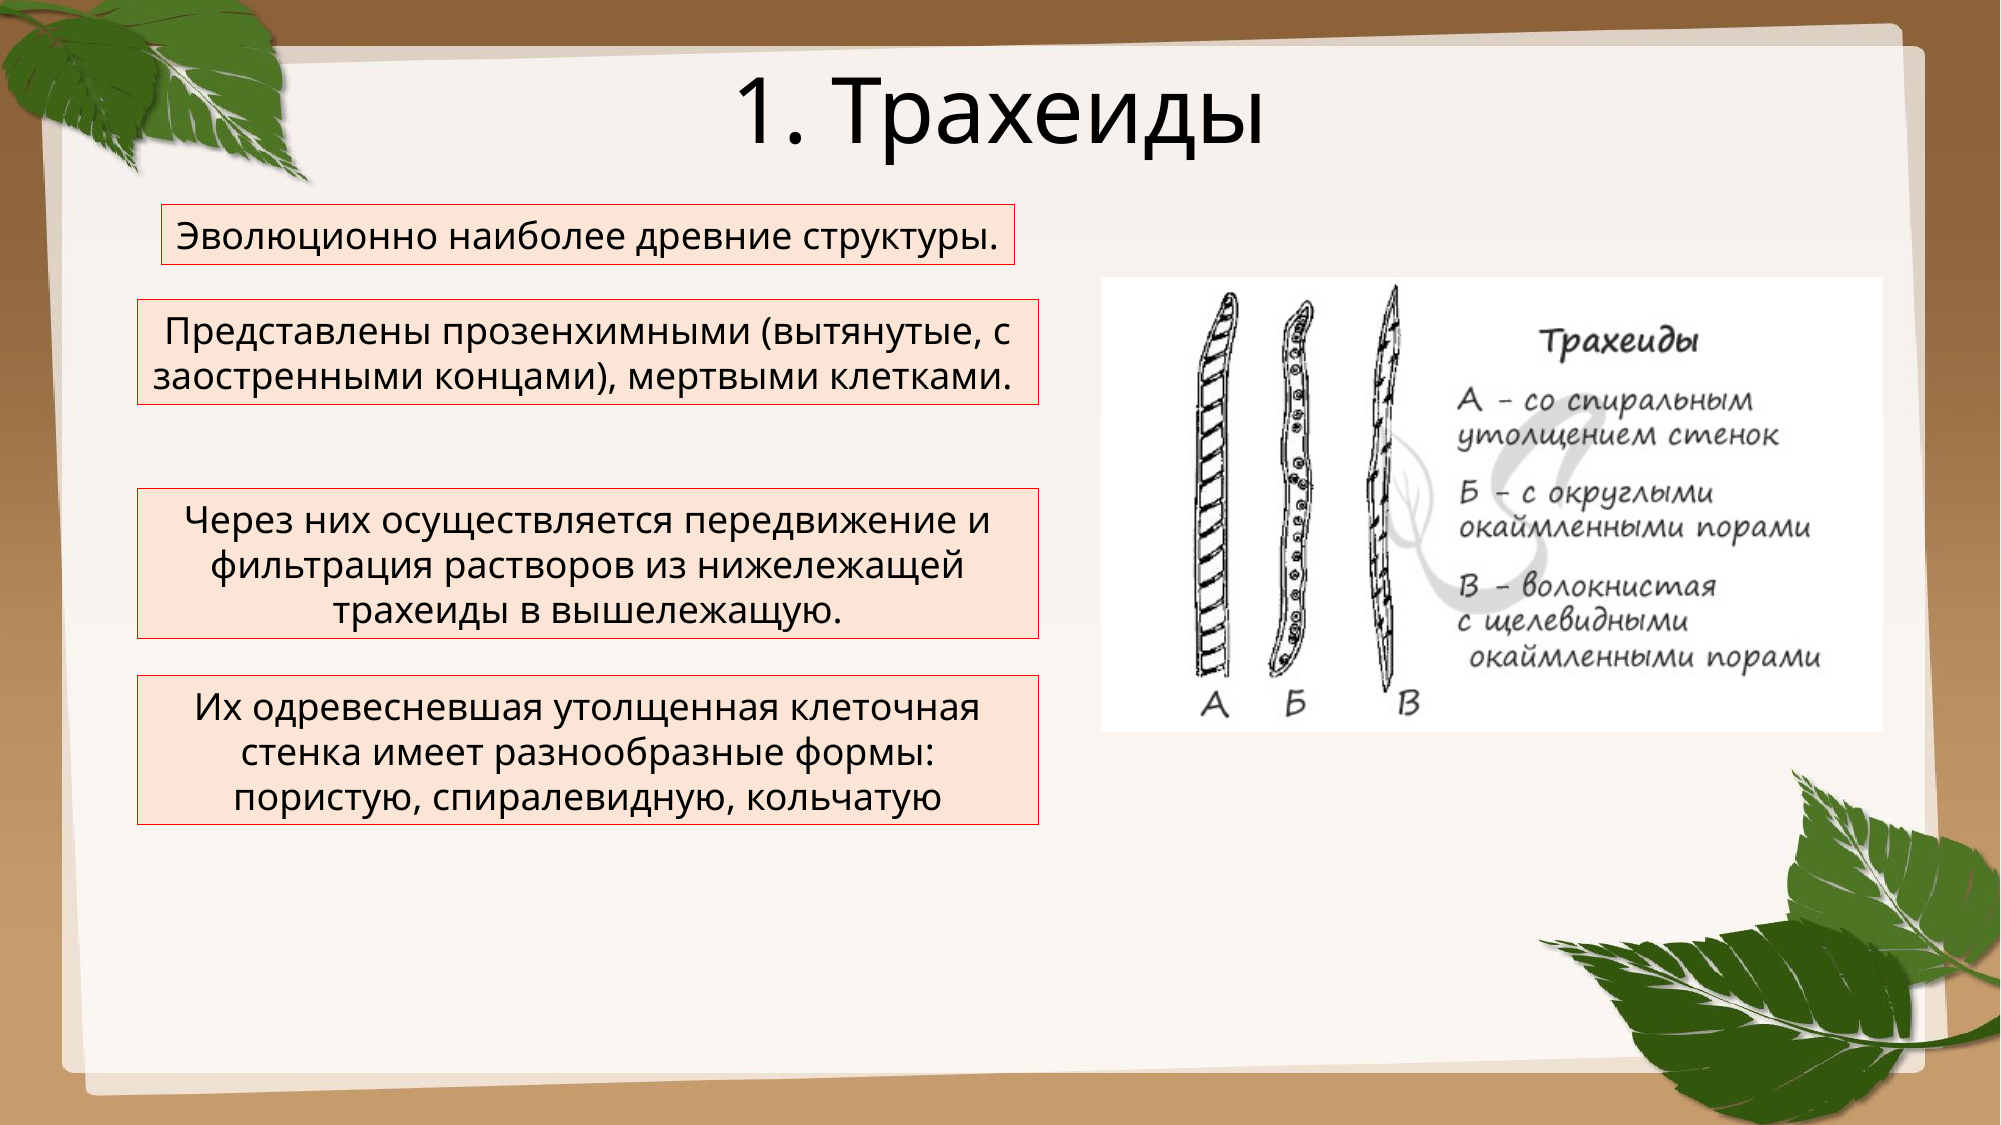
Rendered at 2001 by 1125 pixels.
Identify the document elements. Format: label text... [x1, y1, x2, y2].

text_box Их одревесневшая утолщенная клеточная стенка имеет разнообразные формы: пористую, спиралевидную, кольчатую [137, 675, 1039, 825]
text_box Через них осуществляется передвижение и фильтрация растворов из нижележащей трахеиды в вышележащую. [137, 488, 1039, 639]
title 1. Трахеиды [137, 59, 1863, 278]
text_box Представлены прозенхимными (вытянутые, с заостренными концами), мертвыми клетками. [137, 299, 1039, 405]
picture [0, 0, 2001, 1125]
text_box Эволюционно наиболее древние структуры. [161, 204, 1015, 265]
